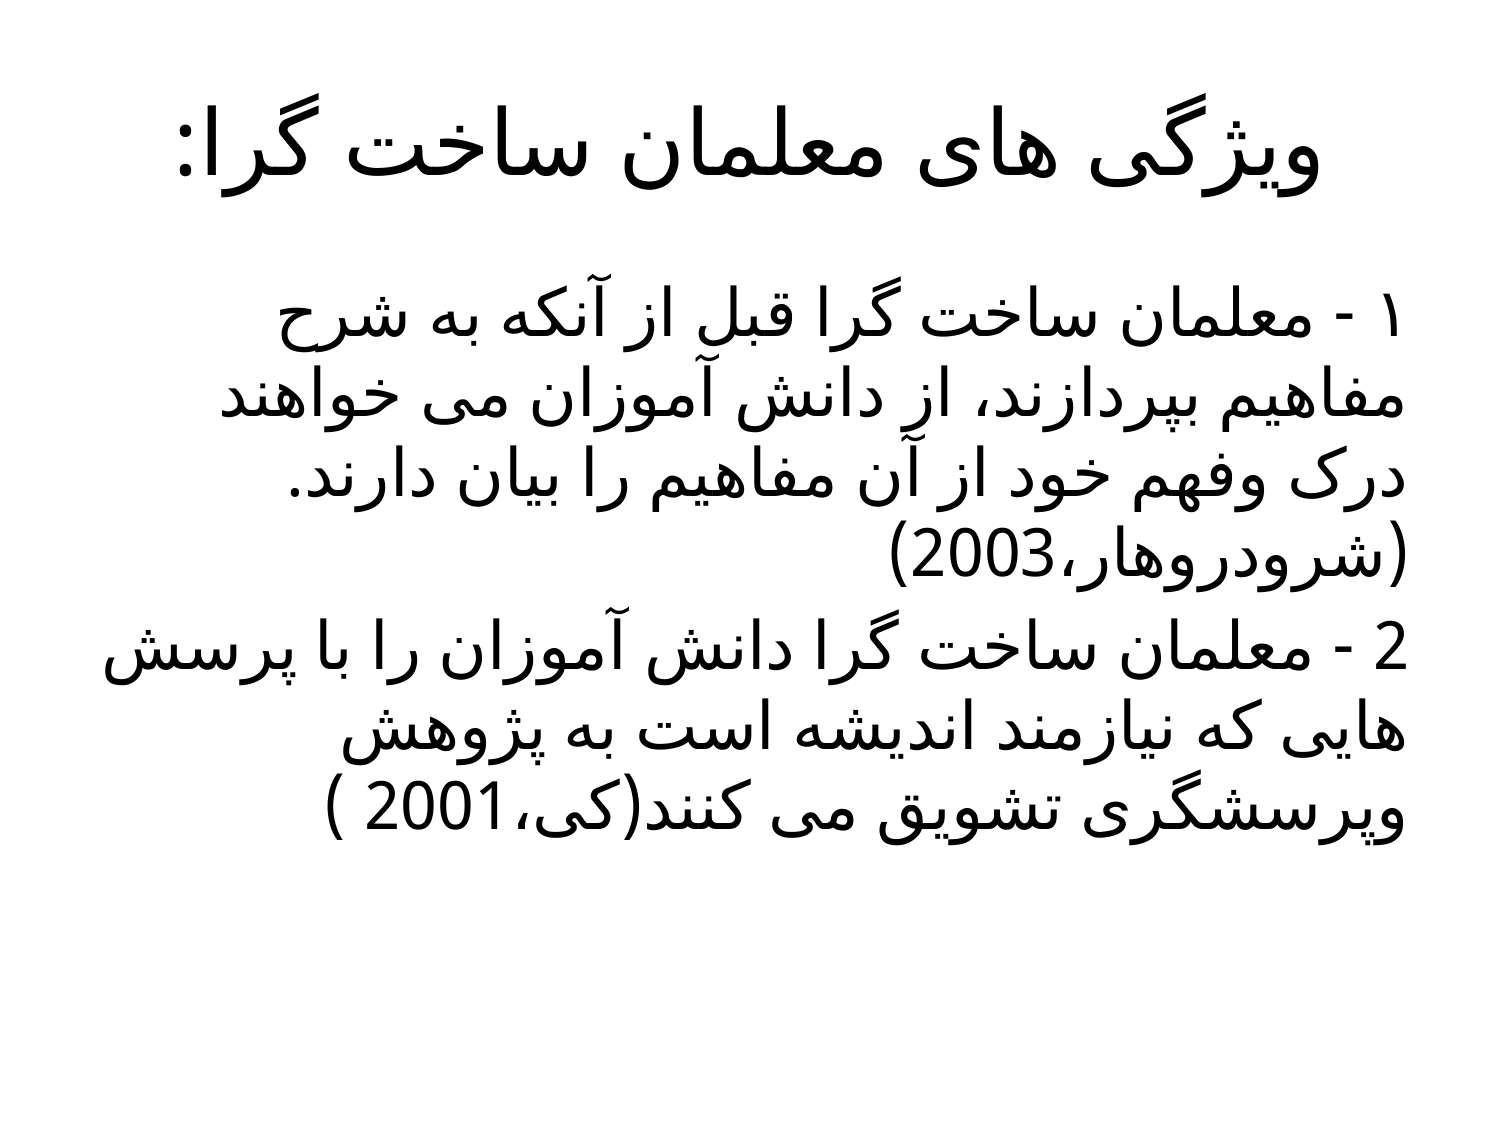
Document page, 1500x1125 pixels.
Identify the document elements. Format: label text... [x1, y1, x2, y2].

list ۱ - معلمان ساخت گرا قبل از آنکه به شرح مفاهیم بپردازند، از دانش آموزان می خواهند درک وفهم خود از آن مفاهیم را بیان دارند. (شرودروهار،2003) 2 - معلمان ساخت گرا دانش آموزان را با پرسش هایی که نیازمند اندیشه است به پژوهش وپرسشگری تشویق می کنند(کی،2001 ) [75, 262, 1425, 1005]
title ویژگی های معلمان ساخت گرا: [75, 45, 1425, 233]
